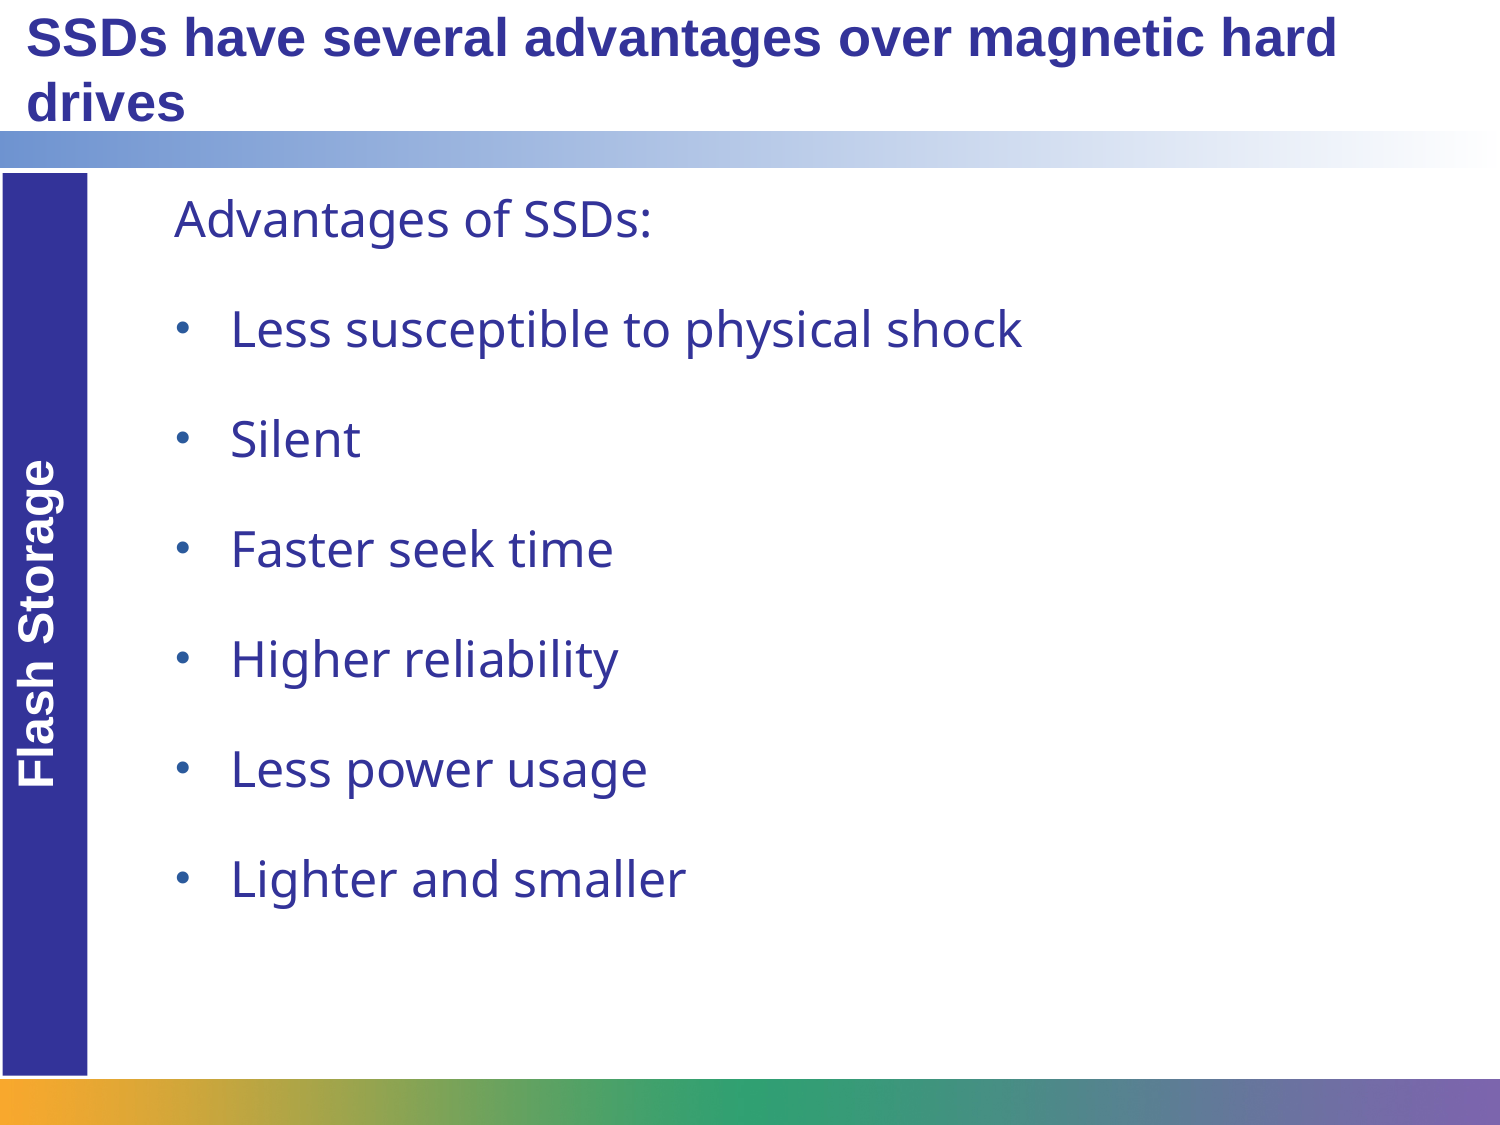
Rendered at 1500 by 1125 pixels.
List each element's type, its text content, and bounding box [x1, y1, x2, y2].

list Advantages of SSDs: Less susceptible to physical shock Silent Faster seek time Higher reliability Less power usage Lighter and smaller [140, 179, 1452, 930]
picture [0, 1079, 1500, 1125]
title SSDs have several advantages over magnetic hard drives [11, 0, 1464, 137]
text_box Flash Storage [2, 173, 88, 1076]
